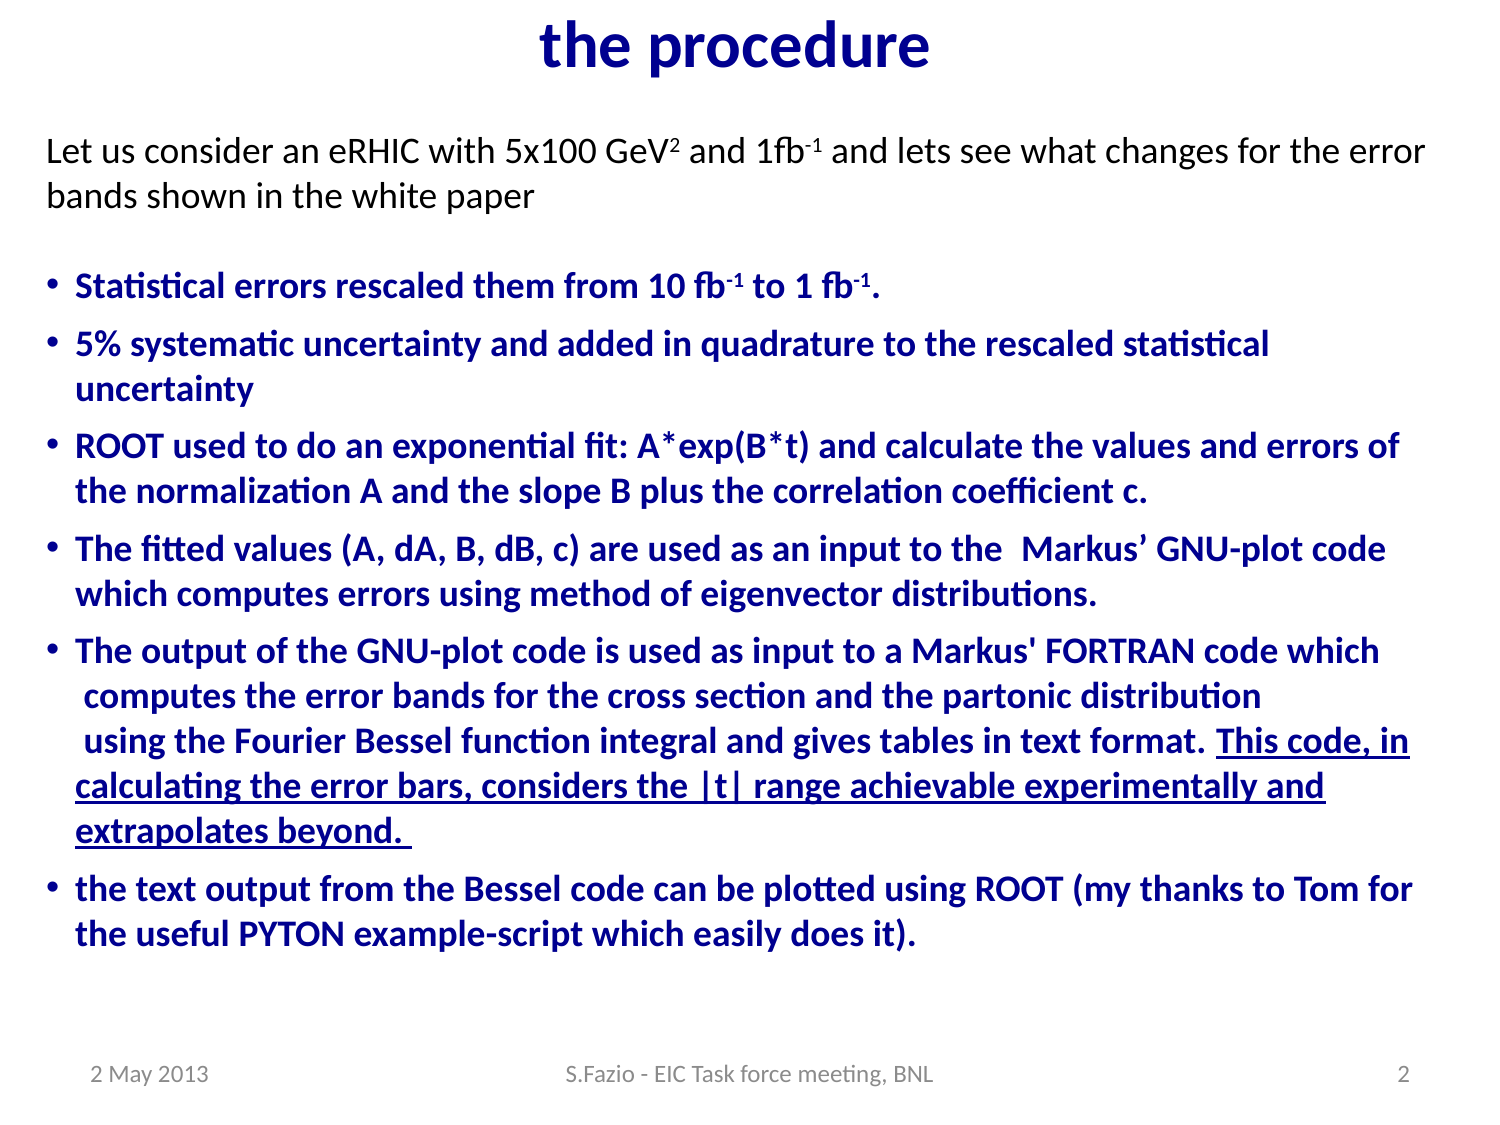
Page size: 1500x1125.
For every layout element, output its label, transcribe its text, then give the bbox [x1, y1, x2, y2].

footer S.Fazio - EIC Task force meeting, BNL [512, 1042, 988, 1103]
text_box Let us consider an eRHIC with 5x100 GeV2 and 1fb-1 and lets see what changes for the error bands shown in the white paper Statistical errors rescaled them from 10 fb-1 to 1 fb-1. 5% systematic uncertainty and added in quadrature to the rescaled statistical uncertainty ROOT used to do an exponential fit: A*exp(B*t) and calculate the values and errors of the normalization A and the slope B plus the correlation coefficient c. The fitted values (A, dA, B, dB, c) are used as an input to the Markus’ GNU-plot code which computes errors using method of eigenvector distributions. The output of the GNU-plot code is used as input to a Markus' FORTRAN code which computes the error bands for the cross section and the partonic distribution using the Fourier Bessel function integral and gives tables in text format. This code, in calculating the error bars, considers the |t| range achievable experimentally and extrapolates beyond. the text output from the Bessel code can be plotted using ROOT (my thanks to Tom for the useful PYTON example-script which easily does it). [31, 118, 1473, 962]
slide_number 2 [1074, 1042, 1425, 1103]
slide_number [75, 1042, 425, 1103]
text_box the procedure [524, 0, 947, 89]
